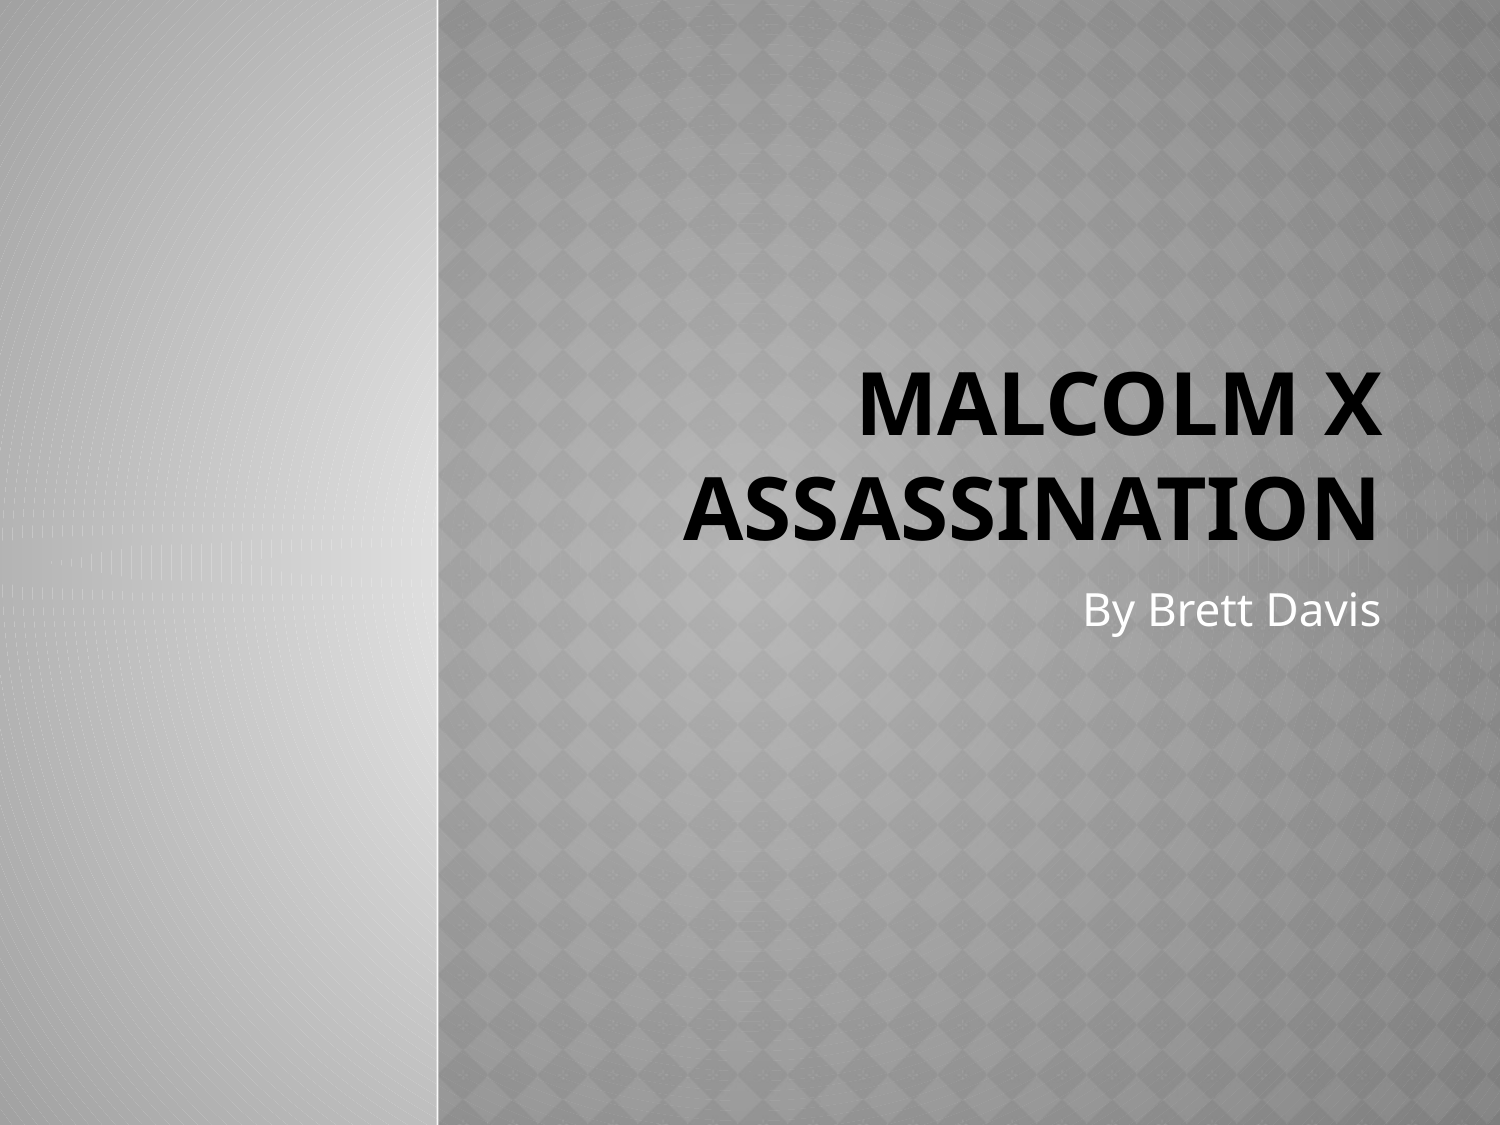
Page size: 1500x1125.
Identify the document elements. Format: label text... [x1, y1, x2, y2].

title Malcolm x Assassination [552, 87, 1390, 558]
subtitle By Brett Davis [550, 580, 1390, 762]
